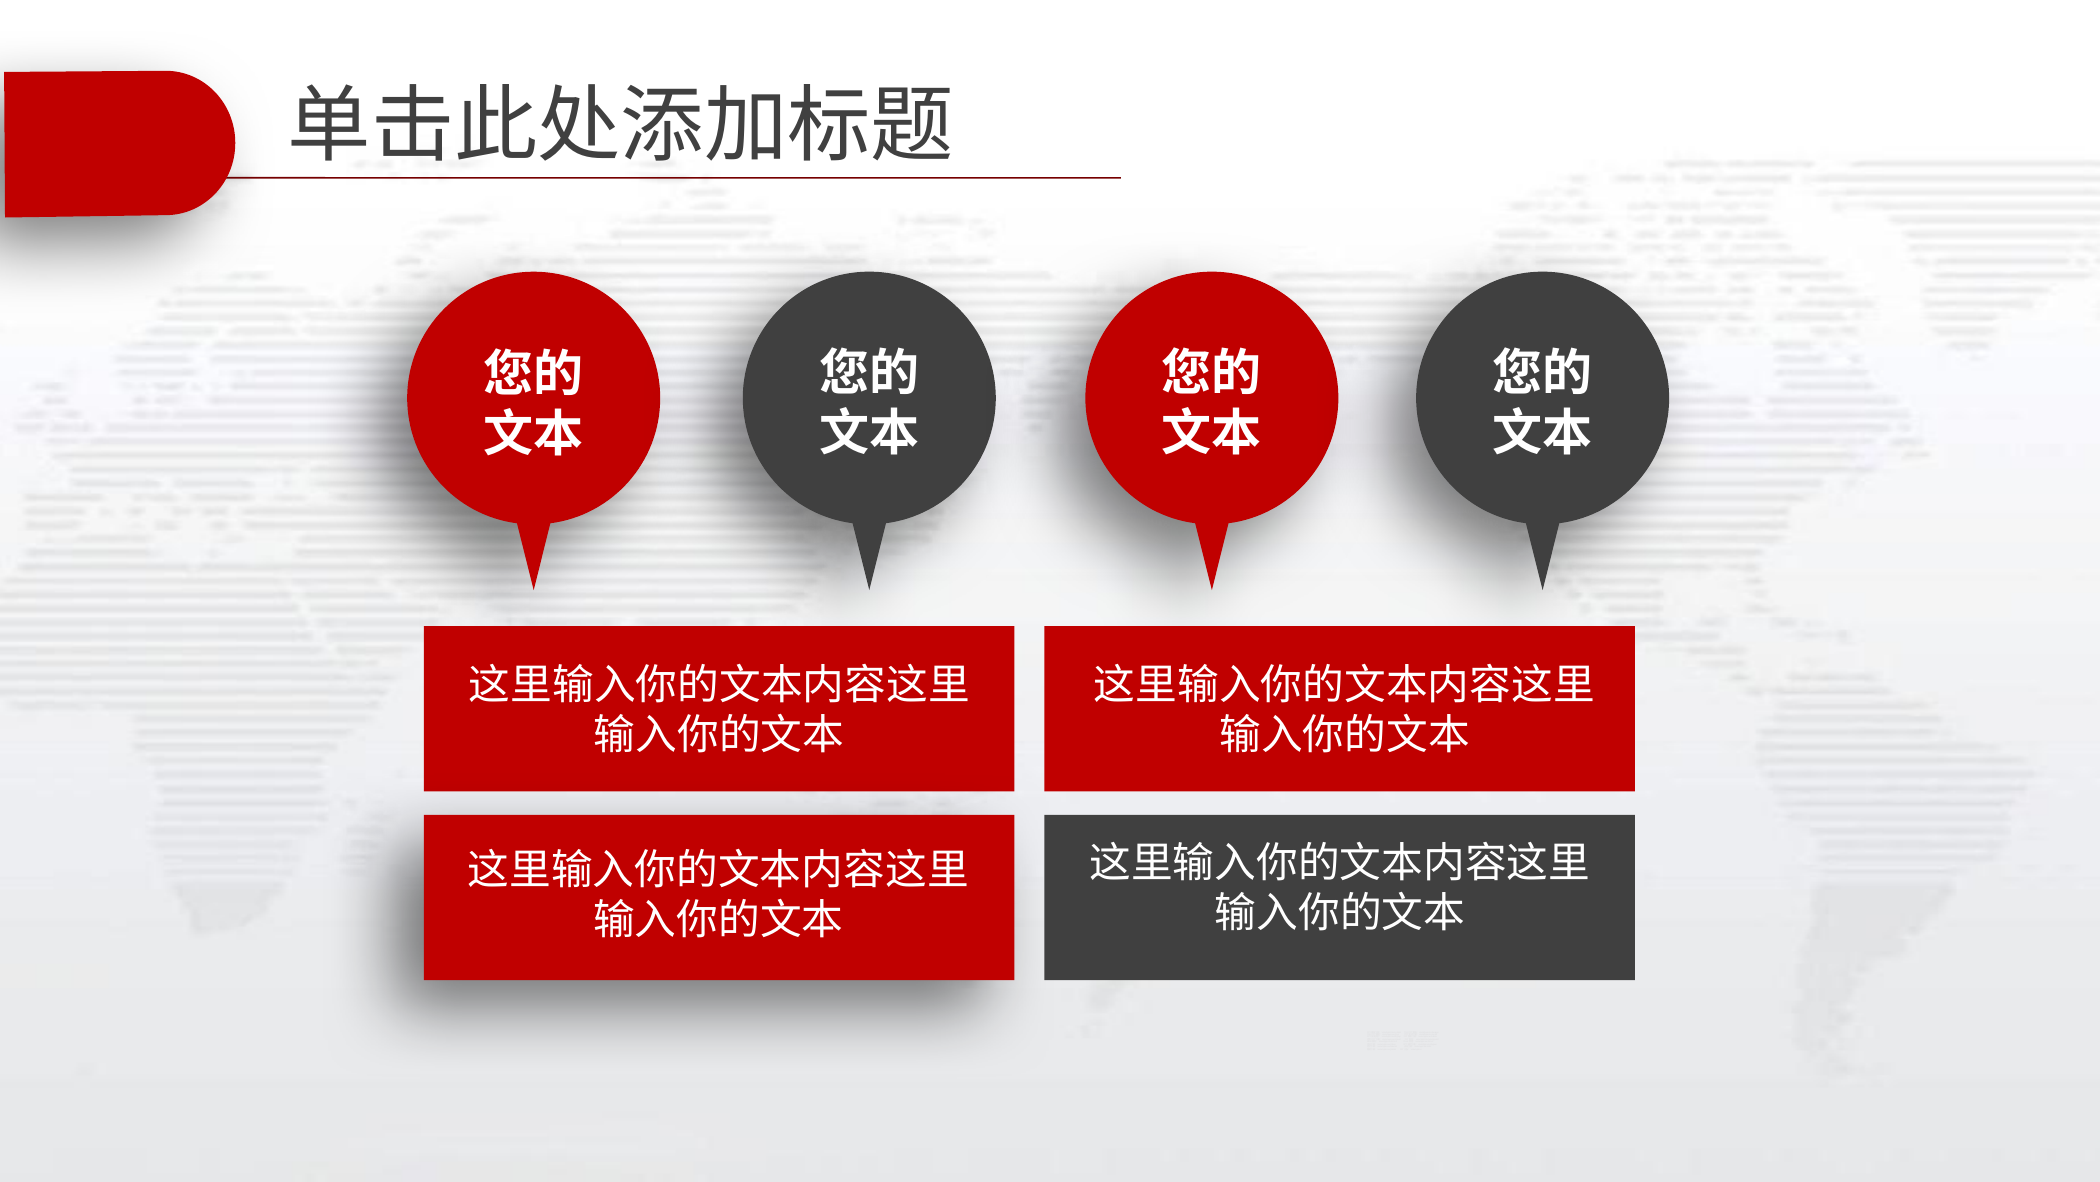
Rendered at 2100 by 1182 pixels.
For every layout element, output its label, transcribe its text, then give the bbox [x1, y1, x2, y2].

text_box 您的 文本 [1083, 269, 1341, 593]
picture [0, 0, 2100, 1182]
text_box 您的 文本 [740, 269, 998, 593]
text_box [1044, 625, 1636, 792]
text_box 您的 文本 [405, 269, 663, 593]
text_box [1044, 814, 1636, 981]
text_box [423, 625, 1015, 792]
title 单击此处添加标题 [270, 47, 1691, 196]
text_box 您的 文本 [1414, 269, 1672, 593]
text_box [423, 814, 1015, 981]
